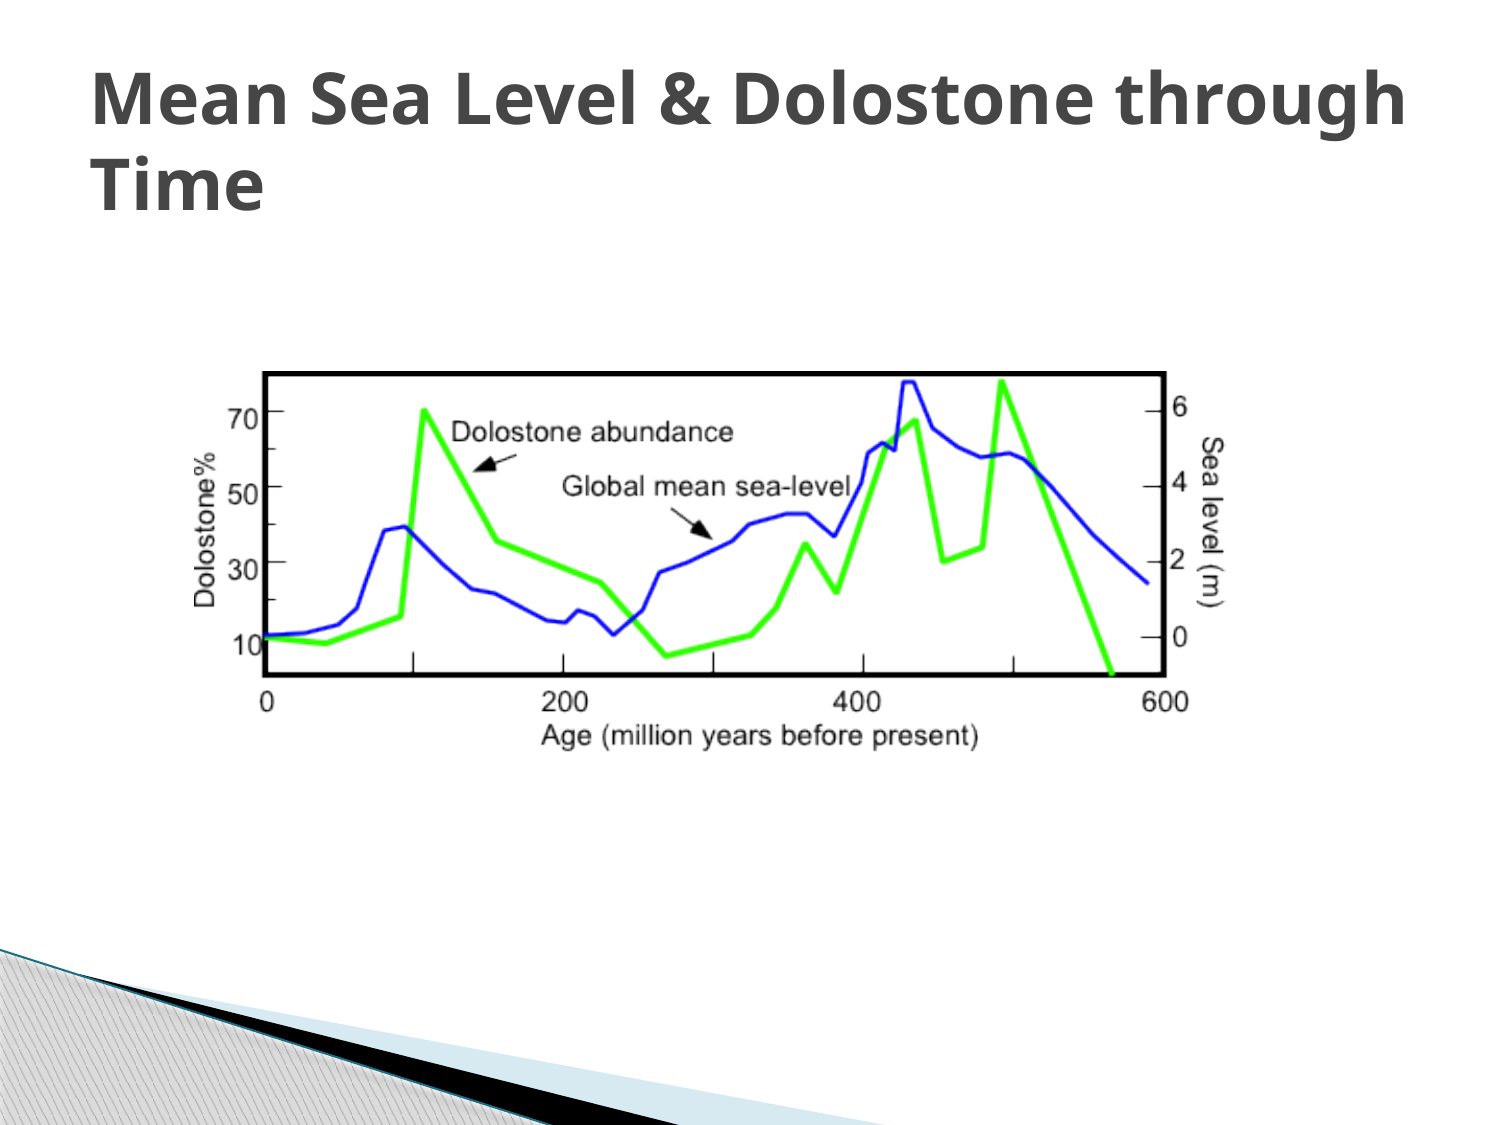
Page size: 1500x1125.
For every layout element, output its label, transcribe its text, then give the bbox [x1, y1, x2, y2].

picture [194, 371, 1227, 754]
title Mean Sea Level & Dolostone through Time [75, 45, 1425, 233]
